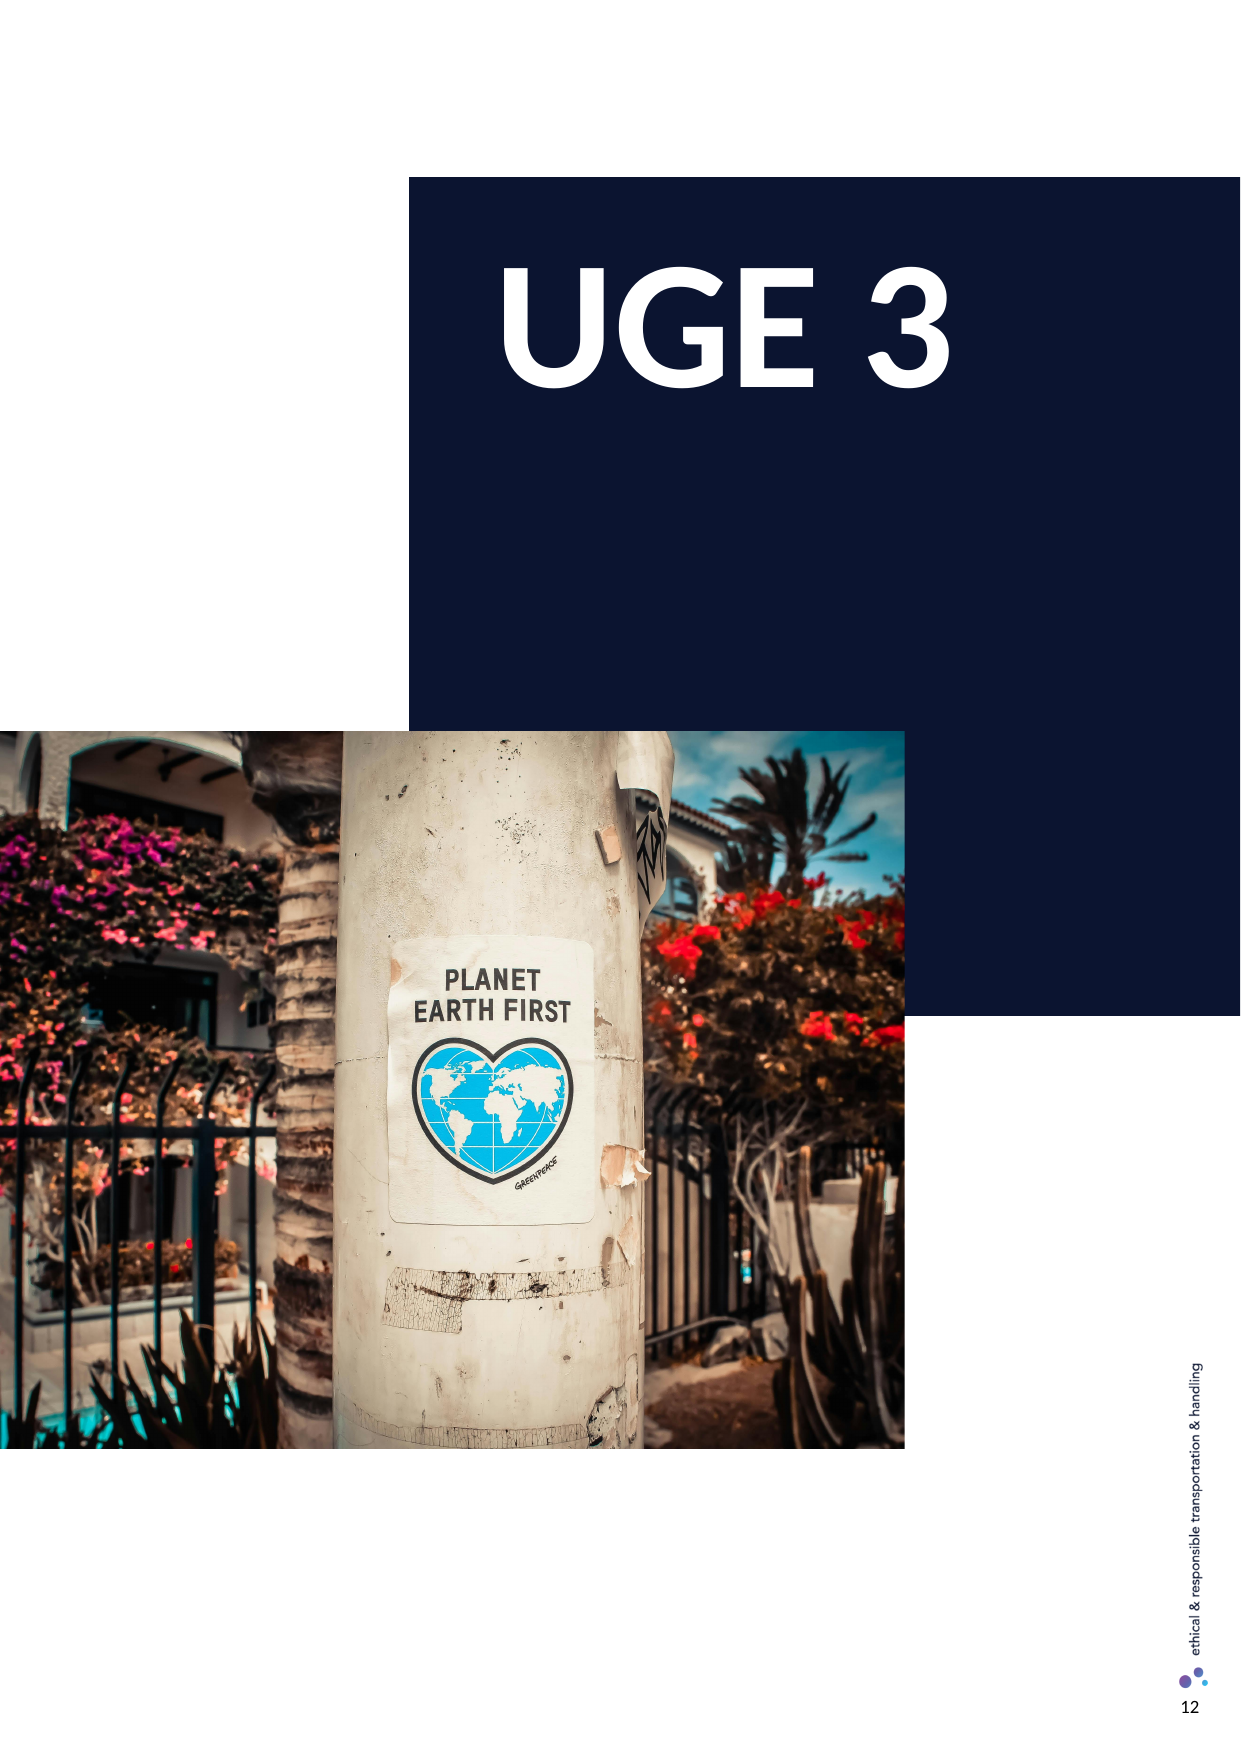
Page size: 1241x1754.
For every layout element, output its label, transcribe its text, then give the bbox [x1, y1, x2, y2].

picture [1179, 1357, 1217, 1680]
slide_number 12 [1153, 1676, 1215, 1736]
picture [0, 731, 905, 1449]
list UGE 3 [479, 221, 1241, 732]
